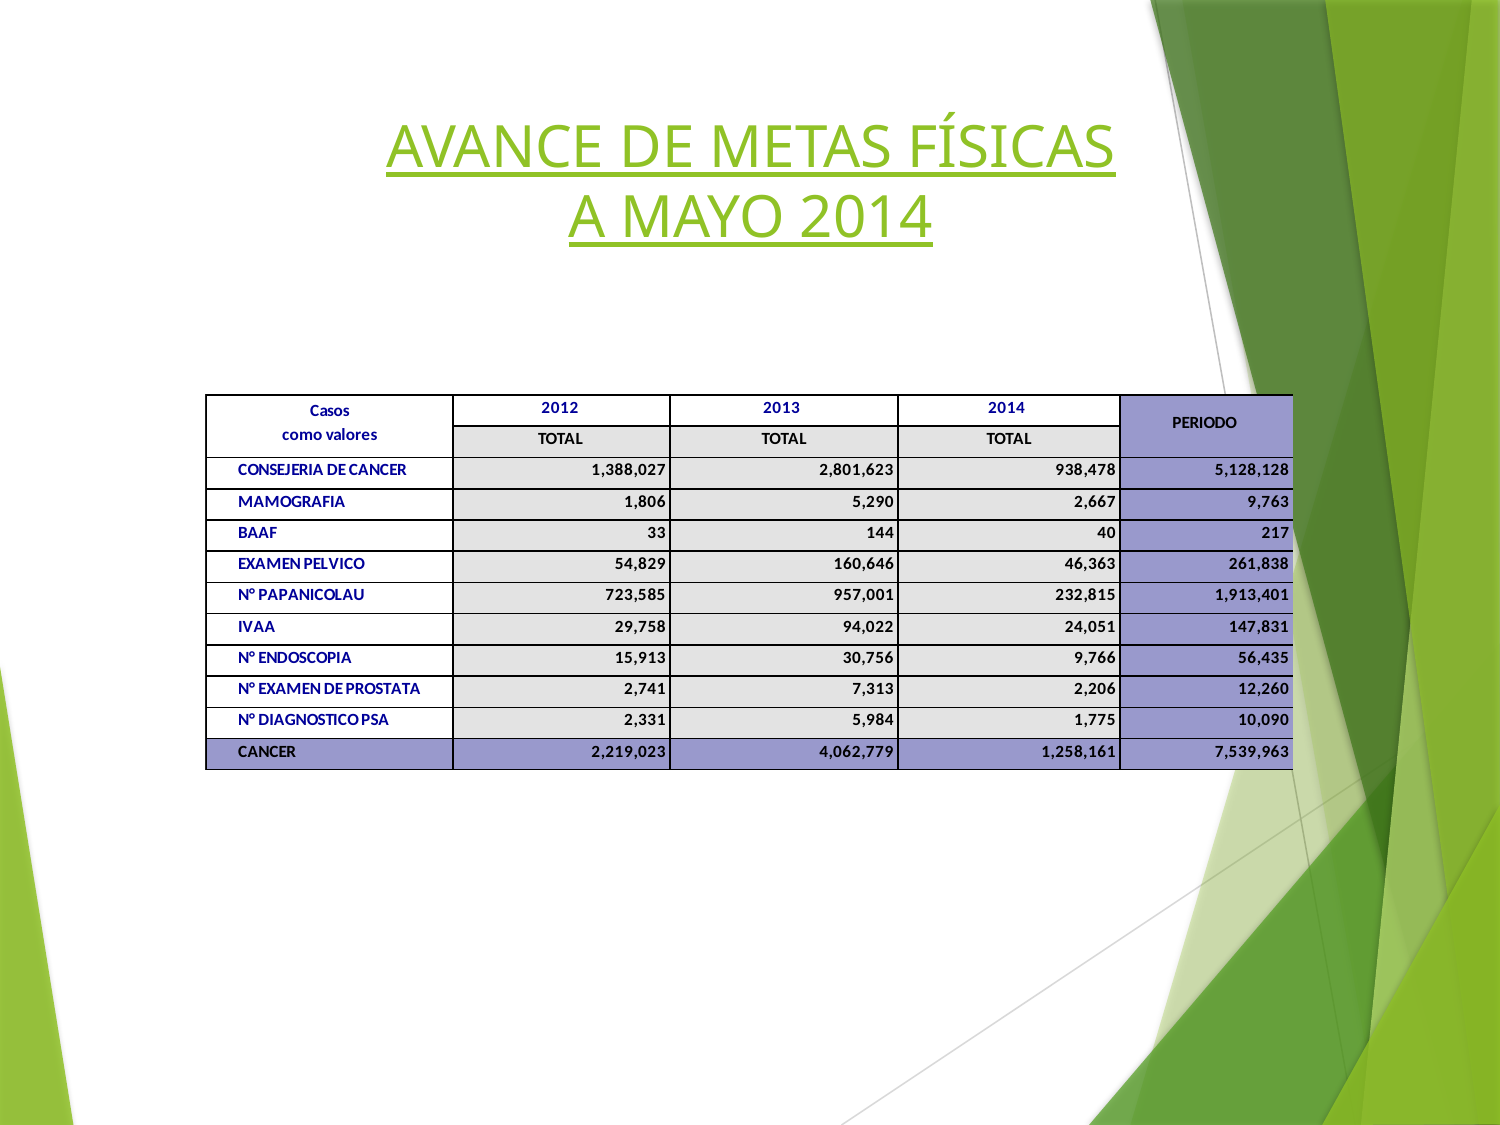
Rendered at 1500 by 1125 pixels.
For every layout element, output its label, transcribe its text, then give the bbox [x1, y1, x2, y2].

picture [204, 393, 1295, 772]
title AVANCE DE METAS FÍSICAS A MAYO 2014 [229, 101, 1272, 319]
